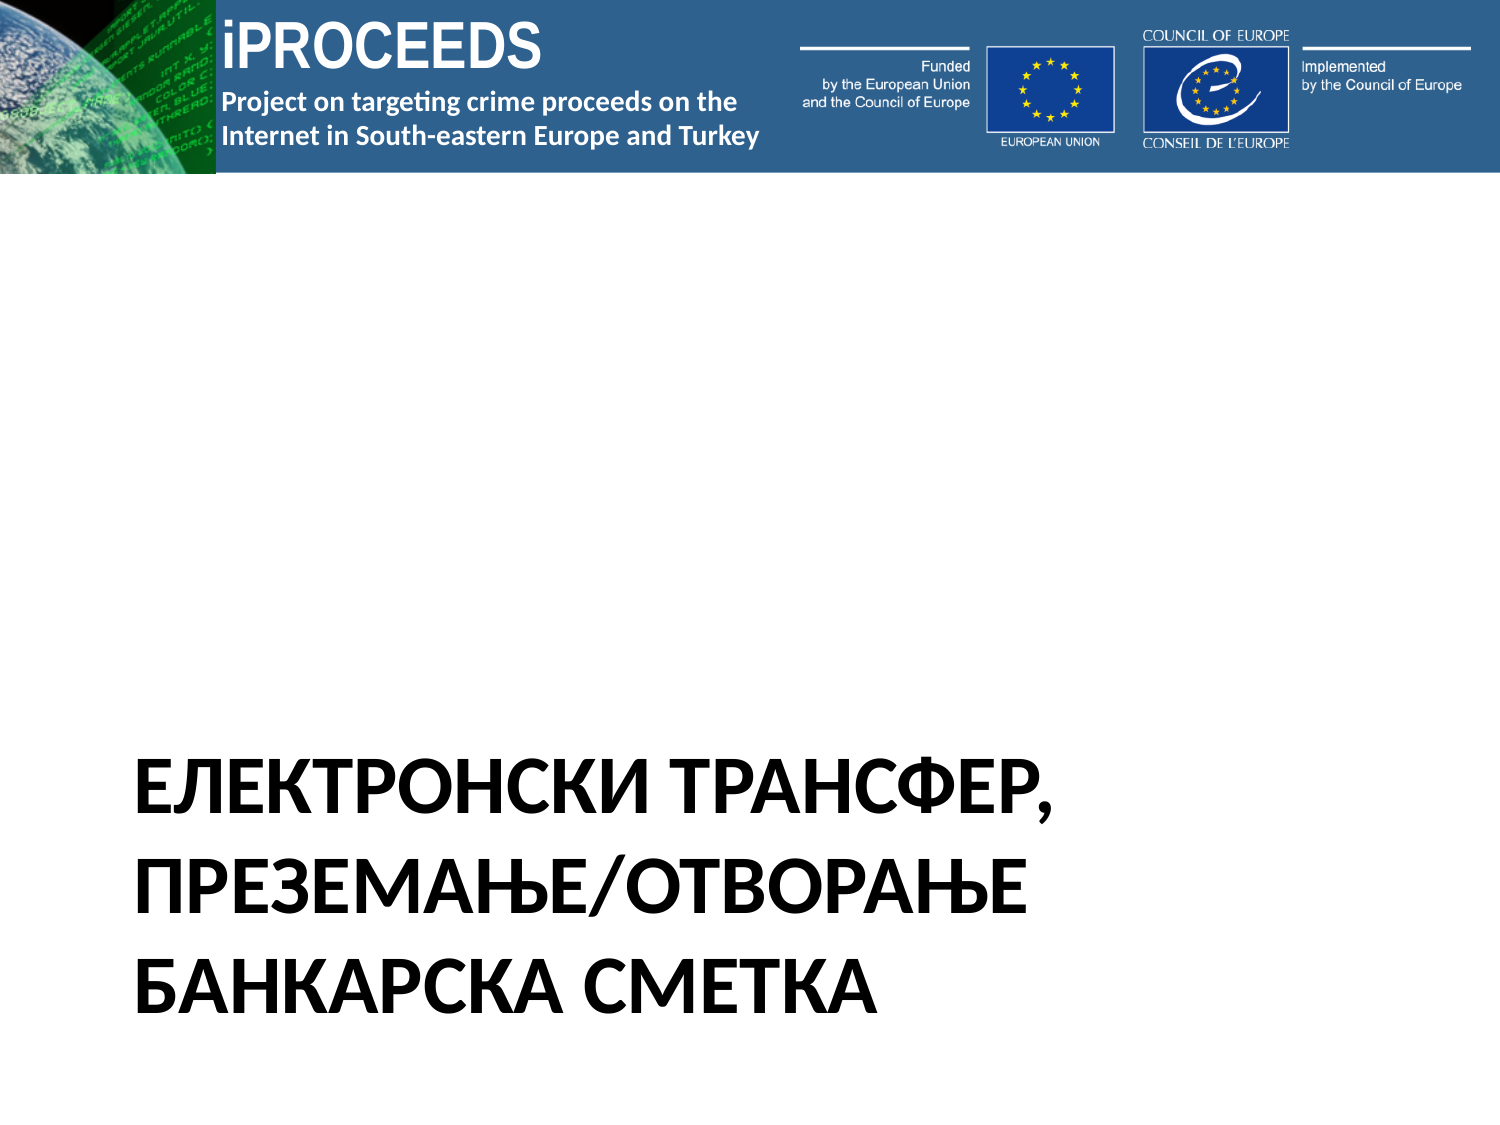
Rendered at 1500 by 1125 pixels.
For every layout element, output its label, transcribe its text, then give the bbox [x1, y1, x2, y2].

picture [0, 0, 216, 174]
title Електронски трансфер, преземање/отворање банкарска сметка [118, 722, 1394, 947]
picture [800, 30, 1471, 148]
